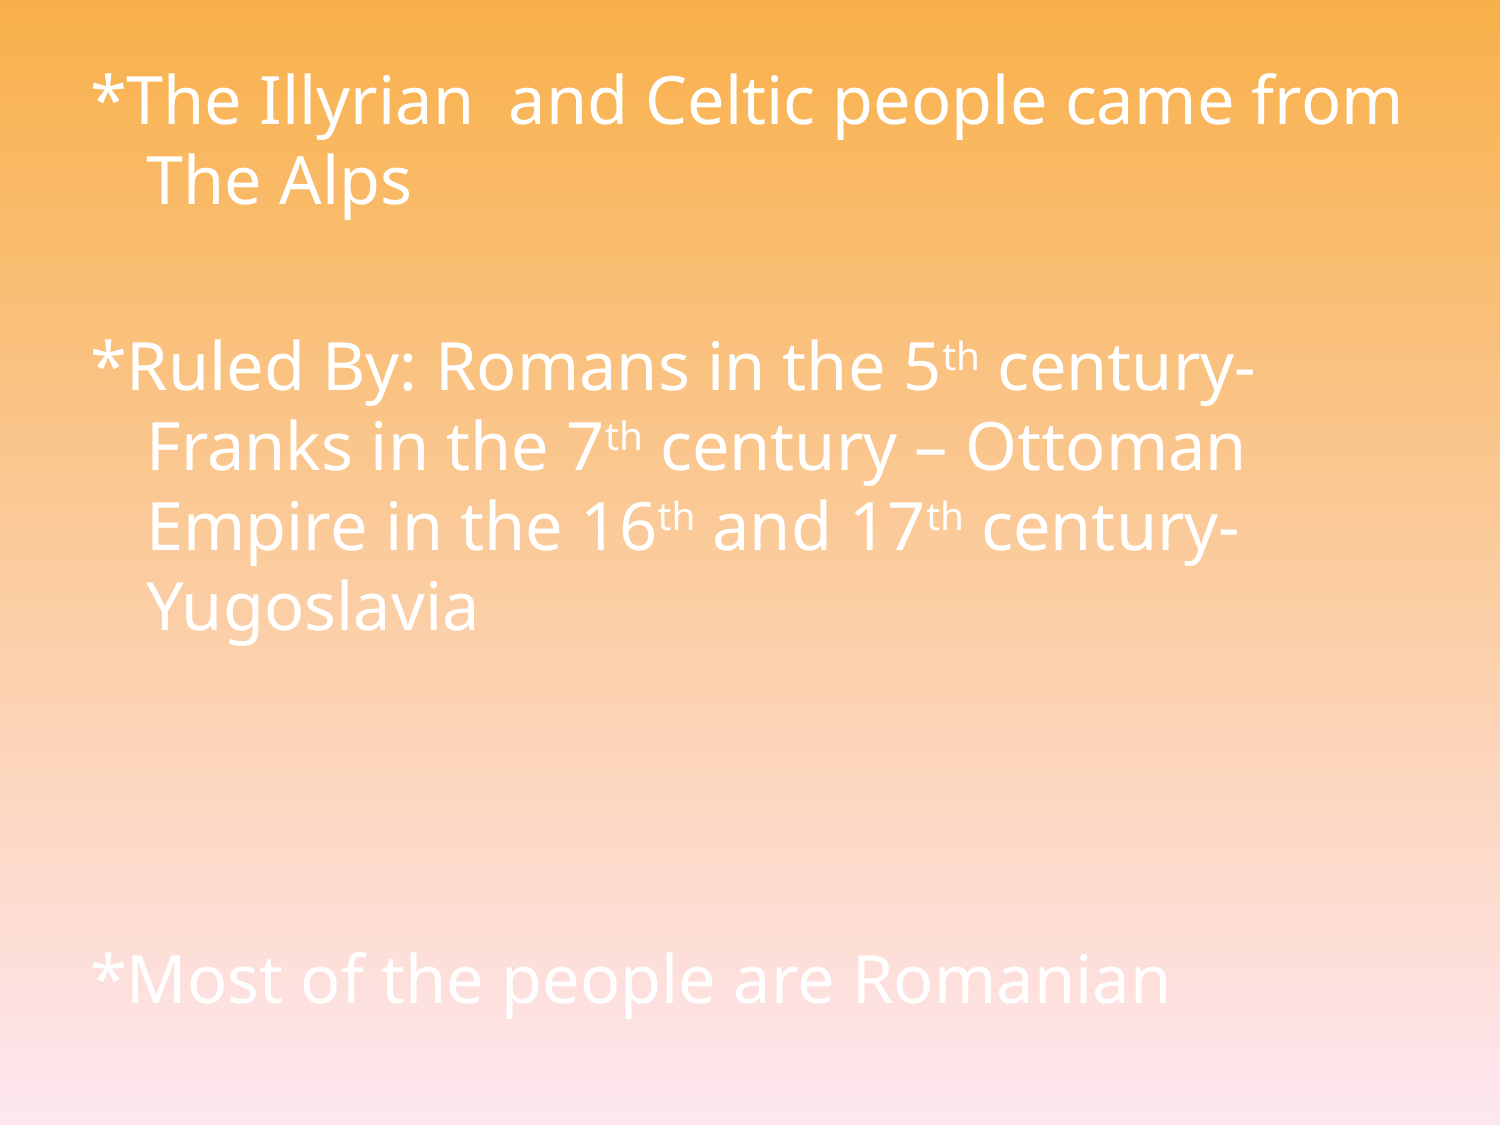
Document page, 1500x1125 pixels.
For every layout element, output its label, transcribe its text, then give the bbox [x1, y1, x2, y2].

list *The Illyrian and Celtic people came from The Alps *Ruled By: Romans in the 5th century- Franks in the 7th century – Ottoman Empire in the 16th and 17th century-Yugoslavia *Most of the people are Romanian [75, 50, 1425, 1093]
